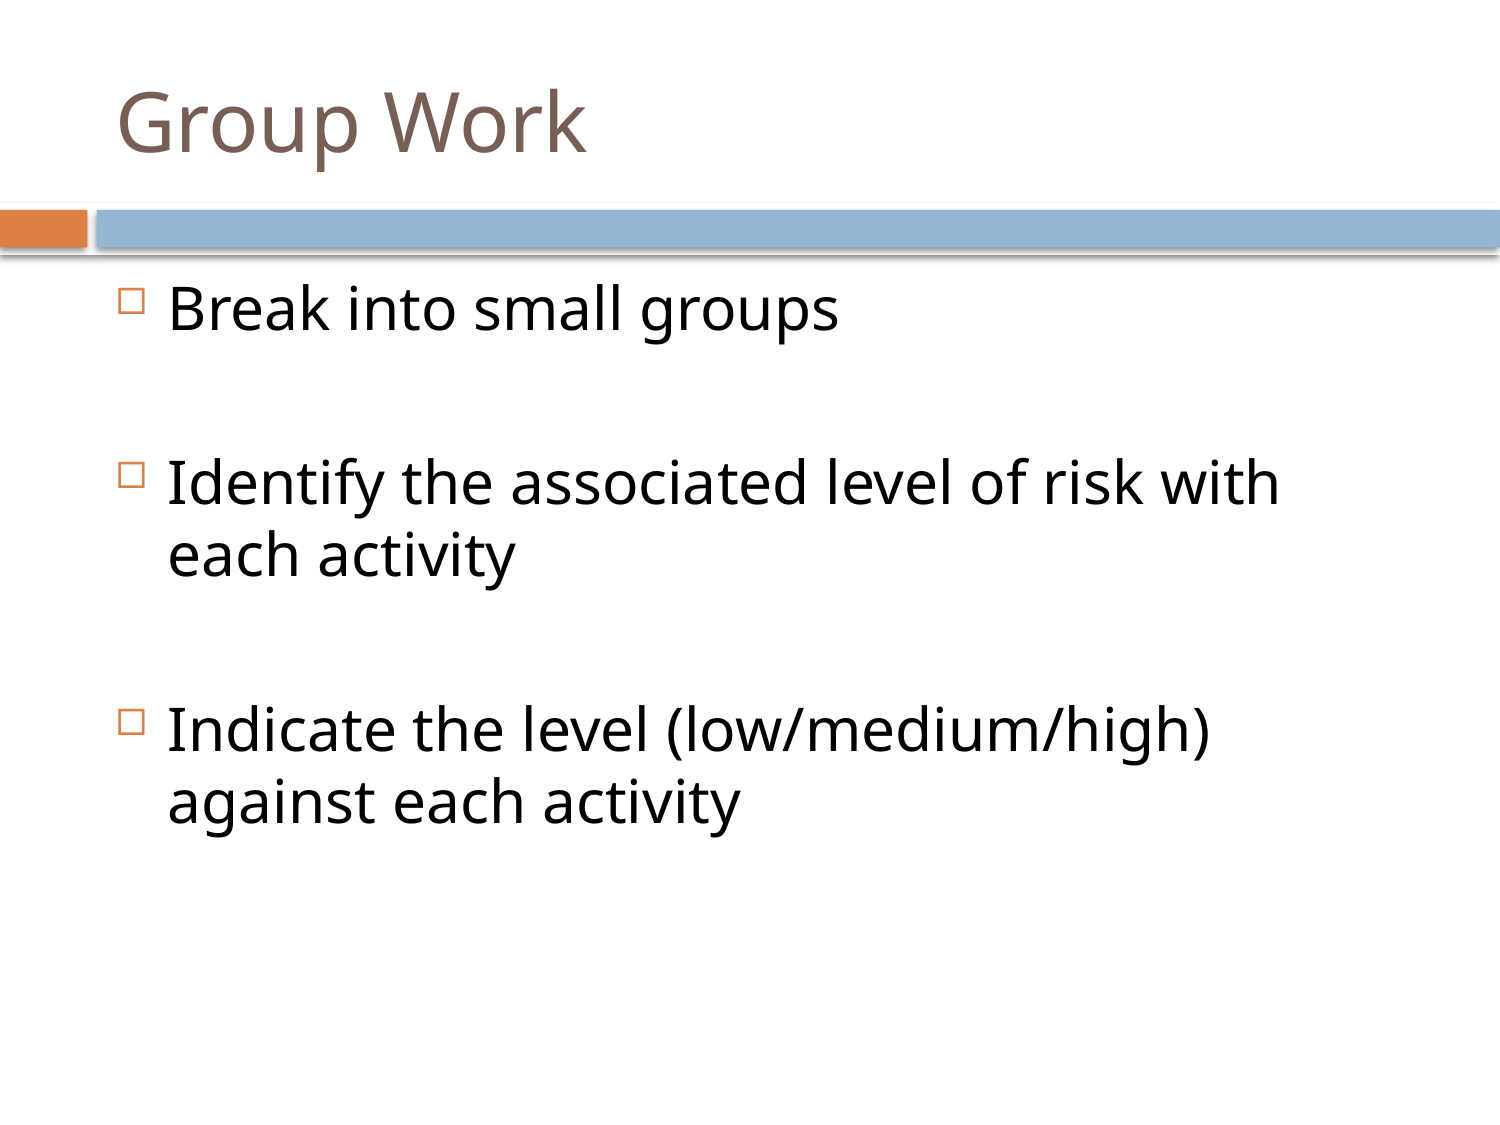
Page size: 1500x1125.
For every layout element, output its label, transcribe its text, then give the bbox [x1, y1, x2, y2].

title Group Work [100, 37, 1439, 201]
list Break into small groups Identify the associated level of risk with each activity Indicate the level (low/medium/high) against each activity [100, 262, 1439, 1001]
